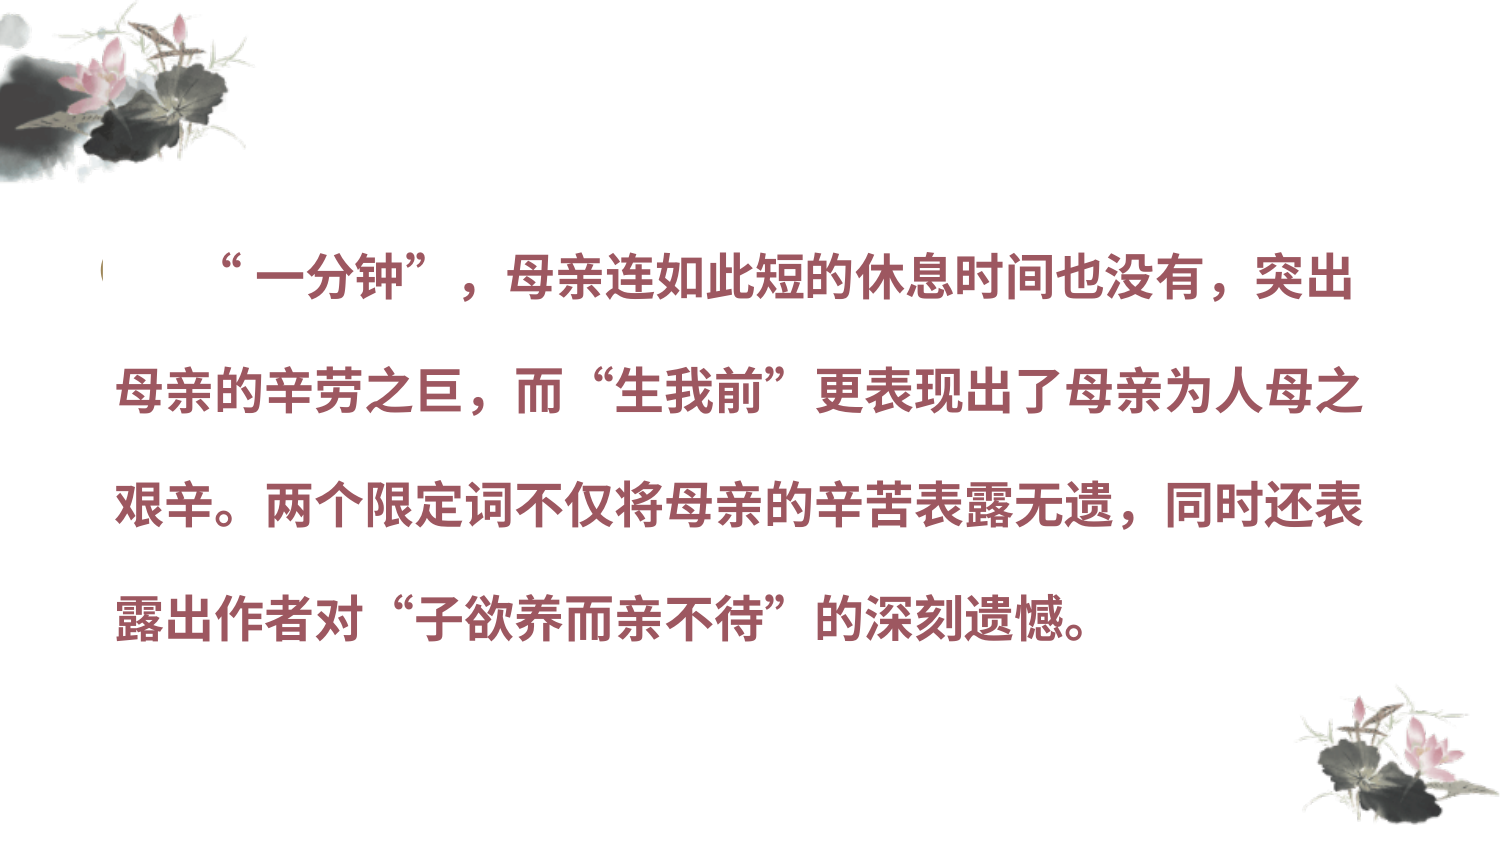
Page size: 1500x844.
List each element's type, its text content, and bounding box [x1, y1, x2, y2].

text_box “一分钟”，母亲连如此短的休息时间也没有，突出母亲的辛劳之巨，而“生我前”更表现出了母亲为人母之艰辛。两个限定词不仅将母亲的辛苦表露无遗，同时还表露出作者对“子欲养而亲不待”的深刻遗憾。 [102, 186, 1398, 654]
text_box ⑤母亲生我前一分钟还在灶上煮饭。 [88, 166, 1412, 313]
picture [0, 0, 291, 184]
picture [1293, 678, 1500, 844]
